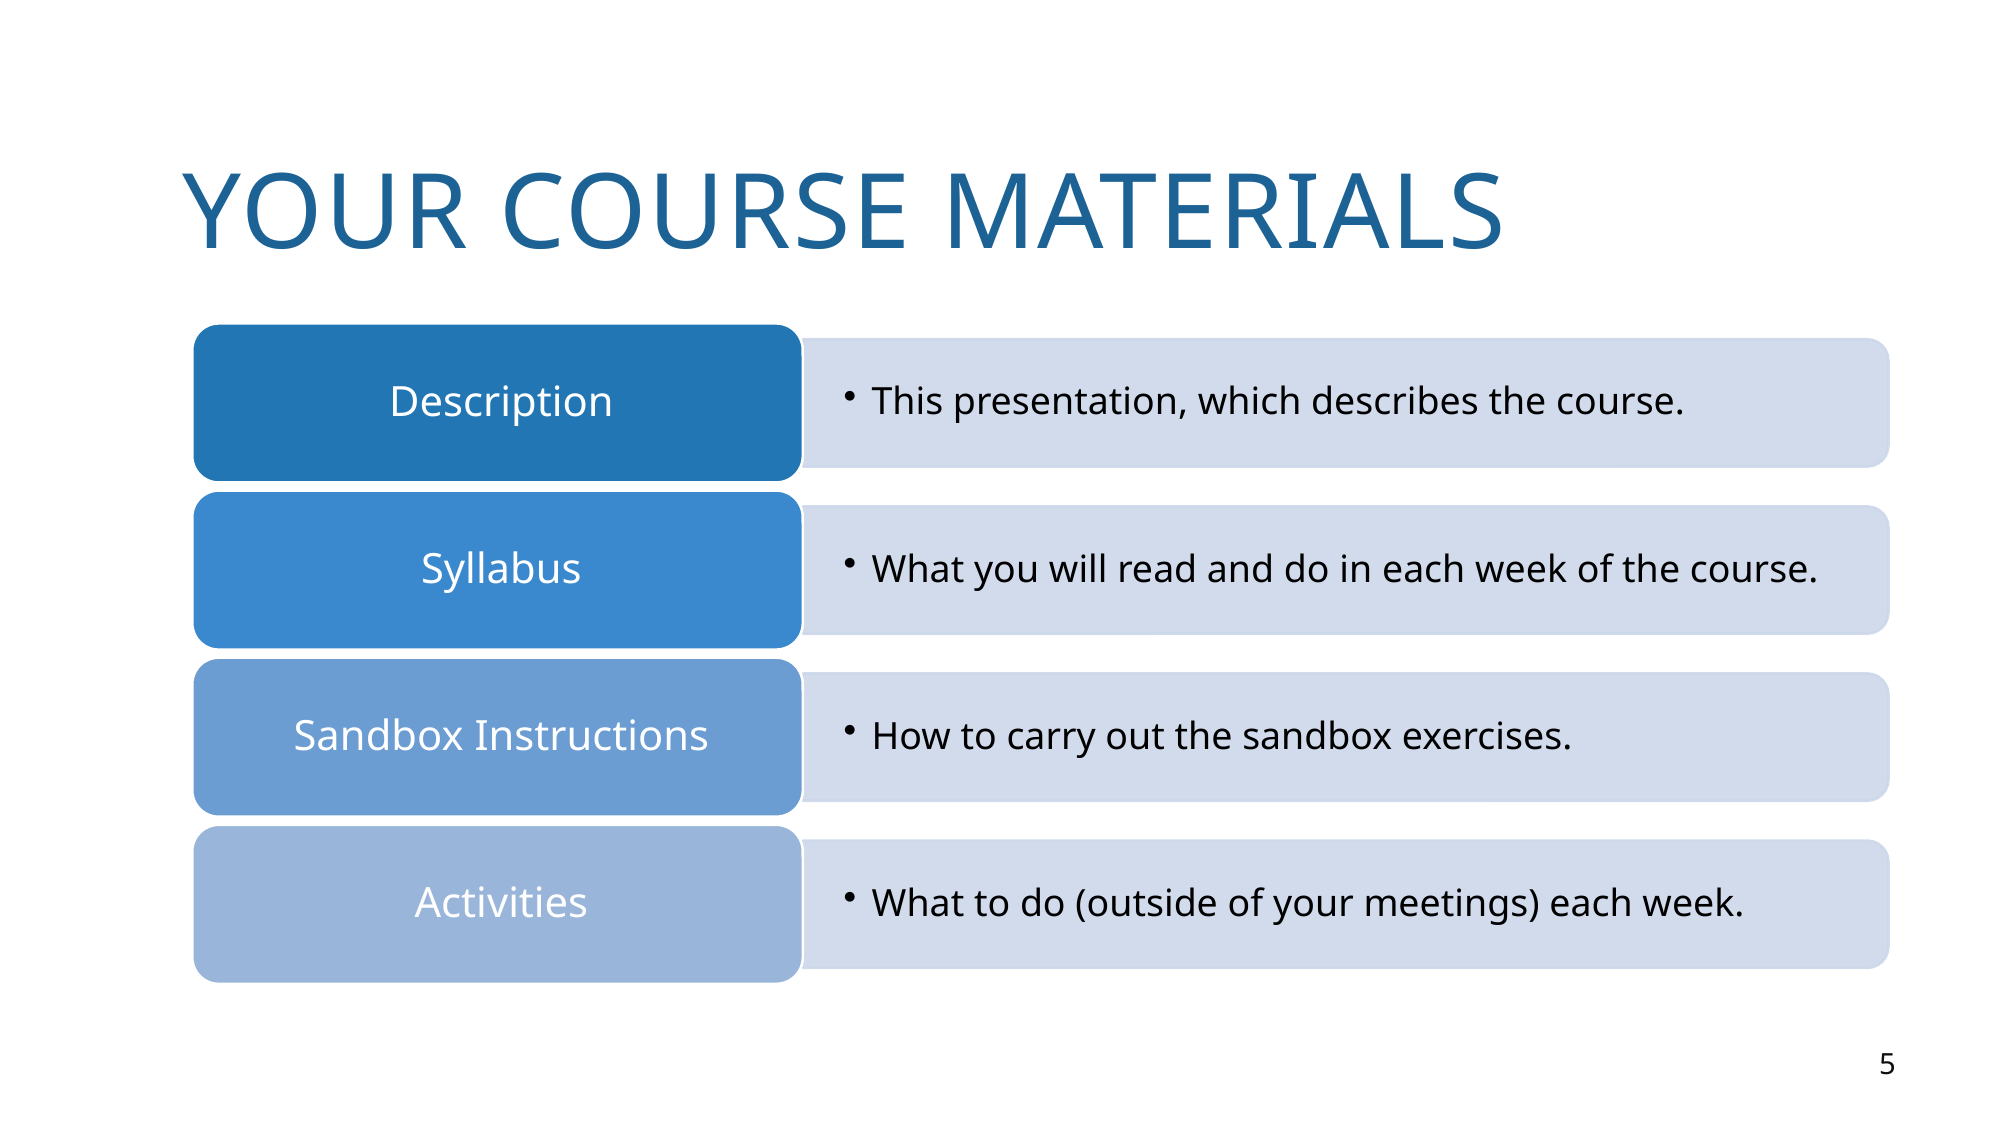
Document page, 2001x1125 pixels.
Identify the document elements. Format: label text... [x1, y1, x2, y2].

slide_number 5 [1751, 1043, 1911, 1089]
title Your Course materials [168, 96, 1950, 342]
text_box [191, 322, 1889, 985]
